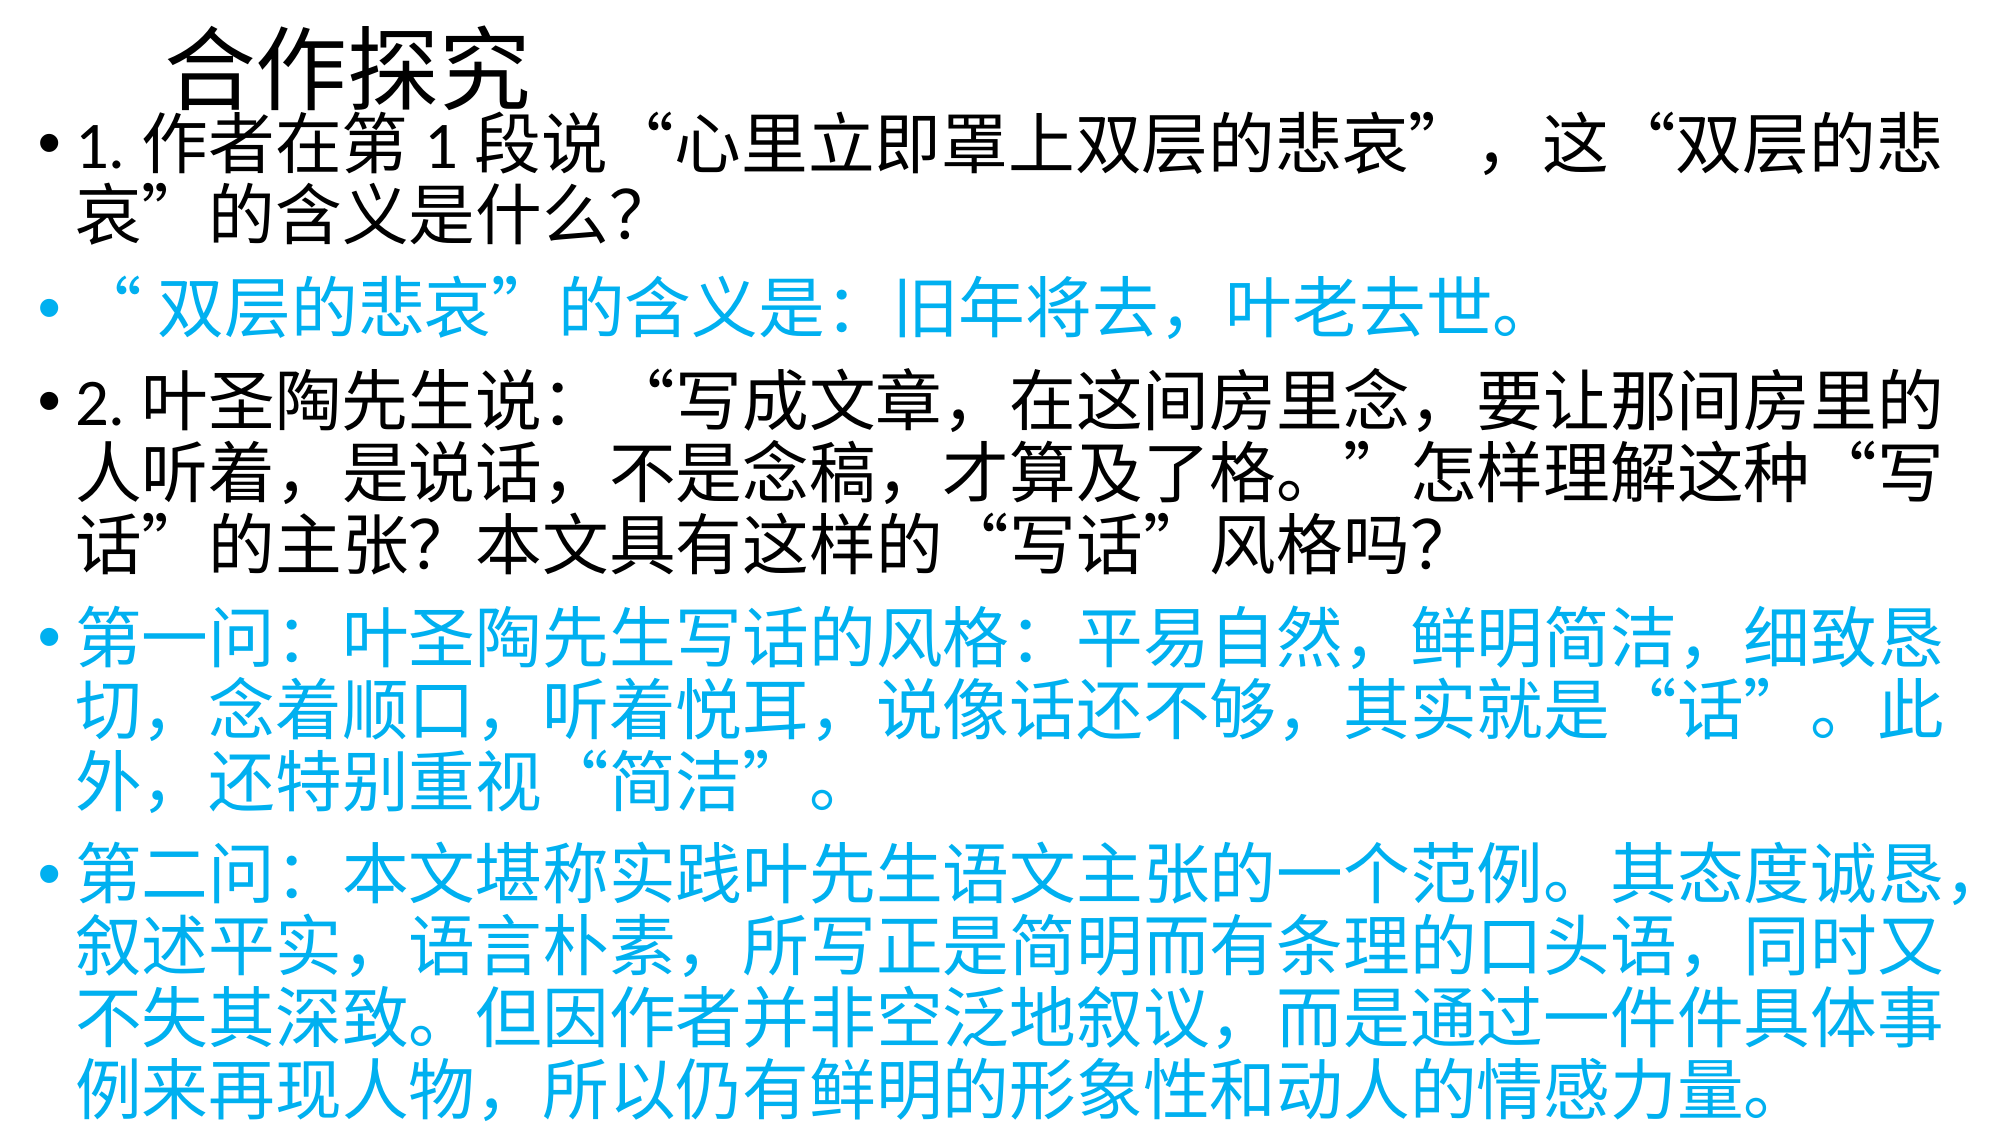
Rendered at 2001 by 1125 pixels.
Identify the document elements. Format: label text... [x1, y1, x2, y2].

list 1.作者在第1段说“心里立即罩上双层的悲哀”，这“双层的悲哀”的含义是什么？ “双层的悲哀”的含义是：旧年将去，叶老去世。 2.叶圣陶先生说：“写成文章，在这间房里念，要让那间房里的人听着，是说话，不是念稿，才算及了格。”怎样理解这种“写话”的主张？本文具有这样的“写话”风格吗？ 第一问：叶圣陶先生写话的风格：平易自然，鲜明简洁，细致恳切，念着顺口，听着悦耳，说像话还不够，其实就是“话”。此外，还特别重视“简洁”。 第二问：本文堪称实践叶先生语文主张的一个范例。其态度诚恳，叙述平实，语言朴素，所写正是简明而有条理的口头语，同时又不失其深致。但因作者并非空泛地叙议，而是通过一件件具体事例来再现人物，所以仍有鲜明的形象性和动人的情感力量。 [22, 103, 1977, 817]
title 合作探究 [149, 16, 1875, 103]
